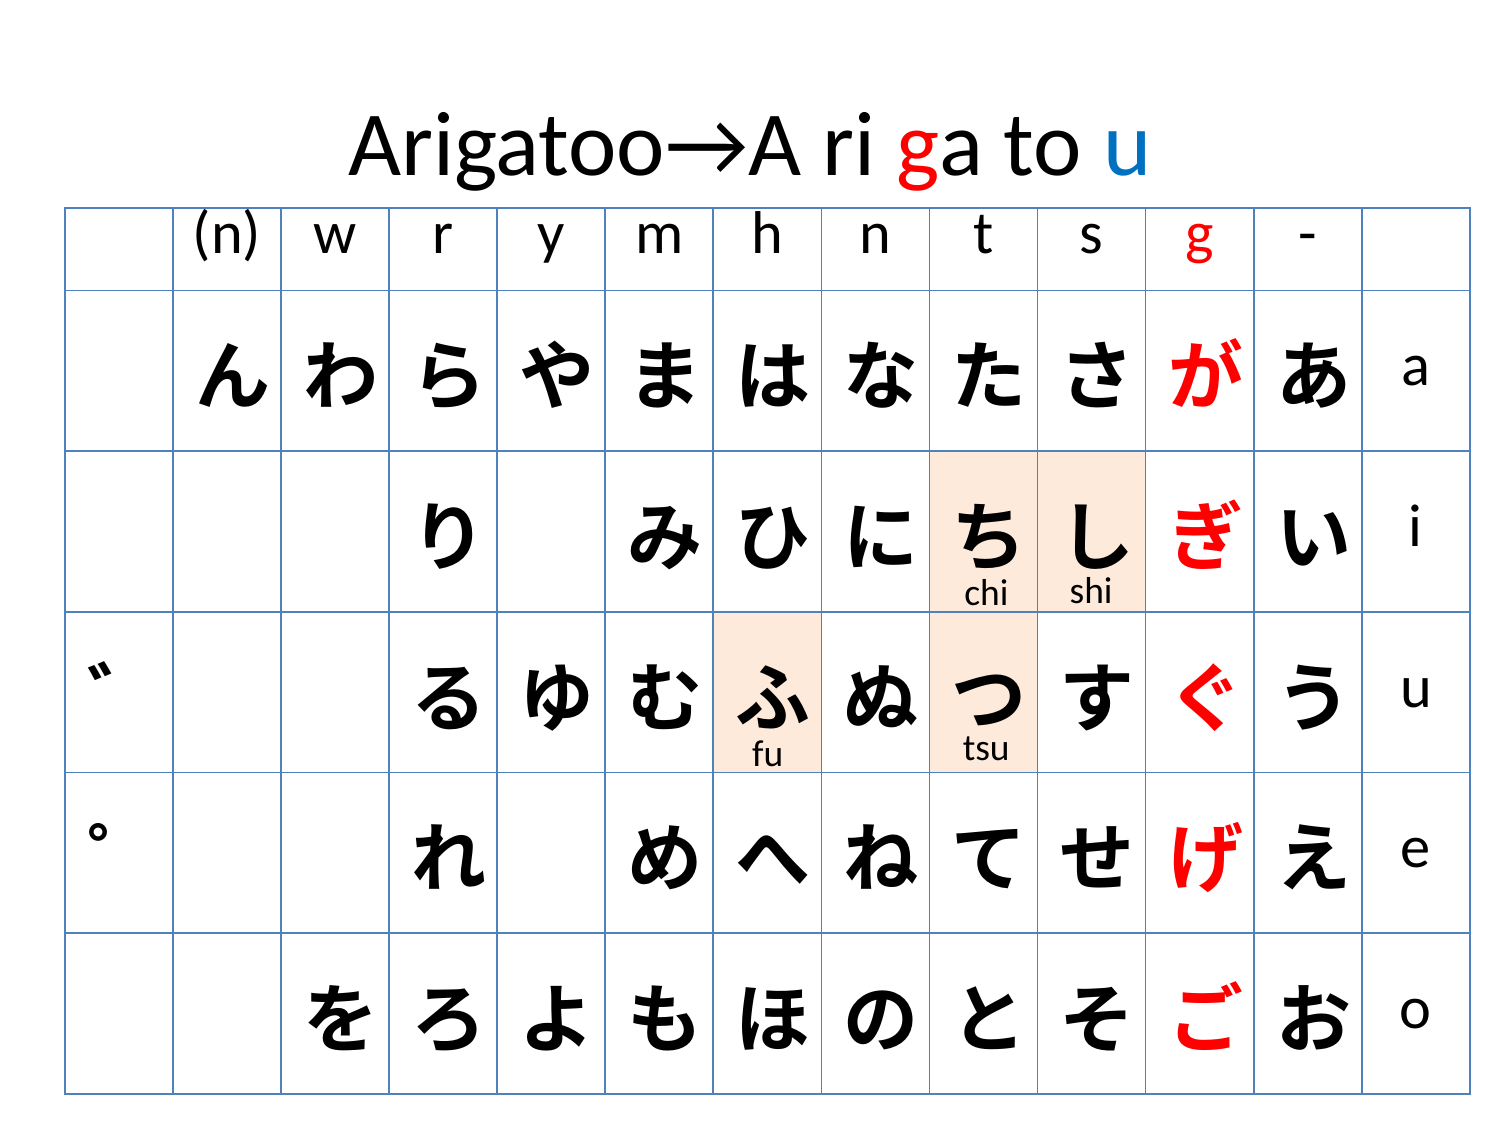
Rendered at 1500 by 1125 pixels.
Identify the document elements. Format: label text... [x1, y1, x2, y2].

table_cell o [1363, 934, 1469, 1093]
table_header g [1146, 209, 1253, 290]
table_cell [66, 452, 172, 611]
text_box chi [945, 560, 1028, 621]
table_cell ゛ [66, 613, 172, 772]
table_cell よ [498, 934, 604, 1093]
table_cell ゆ [498, 613, 604, 772]
table_cell [174, 773, 280, 932]
table_cell る [390, 613, 496, 772]
table_cell し [1038, 452, 1145, 611]
table_cell む [606, 613, 712, 772]
table_cell の [822, 934, 929, 1093]
table_cell [282, 613, 388, 772]
table_cell げ [1146, 773, 1253, 932]
table_cell ぐ [1146, 613, 1253, 772]
table_cell i [1363, 452, 1469, 611]
table_cell [498, 773, 604, 932]
table_cell れ [390, 773, 496, 932]
table_cell ろ [390, 934, 496, 1093]
table_header - [1255, 209, 1361, 290]
table_cell い [1255, 452, 1361, 611]
table_header t [930, 209, 1037, 290]
table_cell あ [1255, 291, 1361, 450]
table_cell [174, 934, 280, 1093]
table_header y [498, 209, 604, 290]
table_cell そ [1038, 934, 1145, 1093]
table_cell み [606, 452, 712, 611]
table_cell り [390, 452, 496, 611]
table_header r [390, 209, 496, 290]
table_cell ら [390, 291, 496, 450]
table_cell ね [822, 773, 929, 932]
table_cell へ [714, 773, 821, 932]
table_cell は [714, 291, 821, 450]
table_cell ご [1146, 934, 1253, 1093]
table_cell な [822, 291, 929, 450]
table_cell を [282, 934, 388, 1093]
table_cell お [1255, 934, 1361, 1093]
table_header w [282, 209, 388, 290]
table_cell [174, 452, 280, 611]
table_header [66, 209, 172, 290]
table_cell に [822, 452, 929, 611]
table_cell さ [1038, 291, 1145, 450]
table_cell e [1363, 773, 1469, 932]
table_cell う [1255, 613, 1361, 772]
text_box fu [726, 721, 809, 781]
table_cell a [1363, 291, 1469, 450]
table_cell と [930, 934, 1037, 1093]
table_cell ひ [714, 452, 821, 611]
table_header n [822, 209, 929, 290]
table_header [1363, 209, 1469, 290]
table_cell [282, 452, 388, 611]
table_cell め [606, 773, 712, 932]
table_cell た [930, 291, 1037, 450]
text_box tsu [945, 715, 1028, 776]
text_box shi [1049, 558, 1133, 619]
table_cell す [1038, 613, 1145, 772]
table_cell ま [606, 291, 712, 450]
table_header (n) [174, 209, 280, 290]
table_cell が [1146, 291, 1253, 450]
table_cell [66, 934, 172, 1093]
table_header h [714, 209, 821, 290]
table_cell ぬ [822, 613, 929, 772]
table_cell ほ [714, 934, 821, 1093]
table_cell [66, 291, 172, 450]
title Arigatoo→A ri ga to u [75, 45, 1425, 207]
table_cell [498, 452, 604, 611]
table_cell え [1255, 773, 1361, 932]
table_cell [282, 773, 388, 932]
table_cell て [930, 773, 1037, 932]
table_cell [174, 613, 280, 772]
table_cell ぎ [1146, 452, 1253, 611]
table_cell ふ [714, 613, 821, 772]
table_cell ゜ [66, 773, 172, 932]
table_header m [606, 209, 712, 290]
table_cell つ [930, 613, 1037, 772]
table_cell や [498, 291, 604, 450]
table_cell ん [174, 291, 280, 450]
table_cell せ [1038, 773, 1145, 932]
table_cell u [1363, 613, 1469, 772]
table_header s [1038, 209, 1145, 290]
table_cell わ [282, 291, 388, 450]
table_cell も [606, 934, 712, 1093]
table_cell ち [930, 452, 1037, 611]
